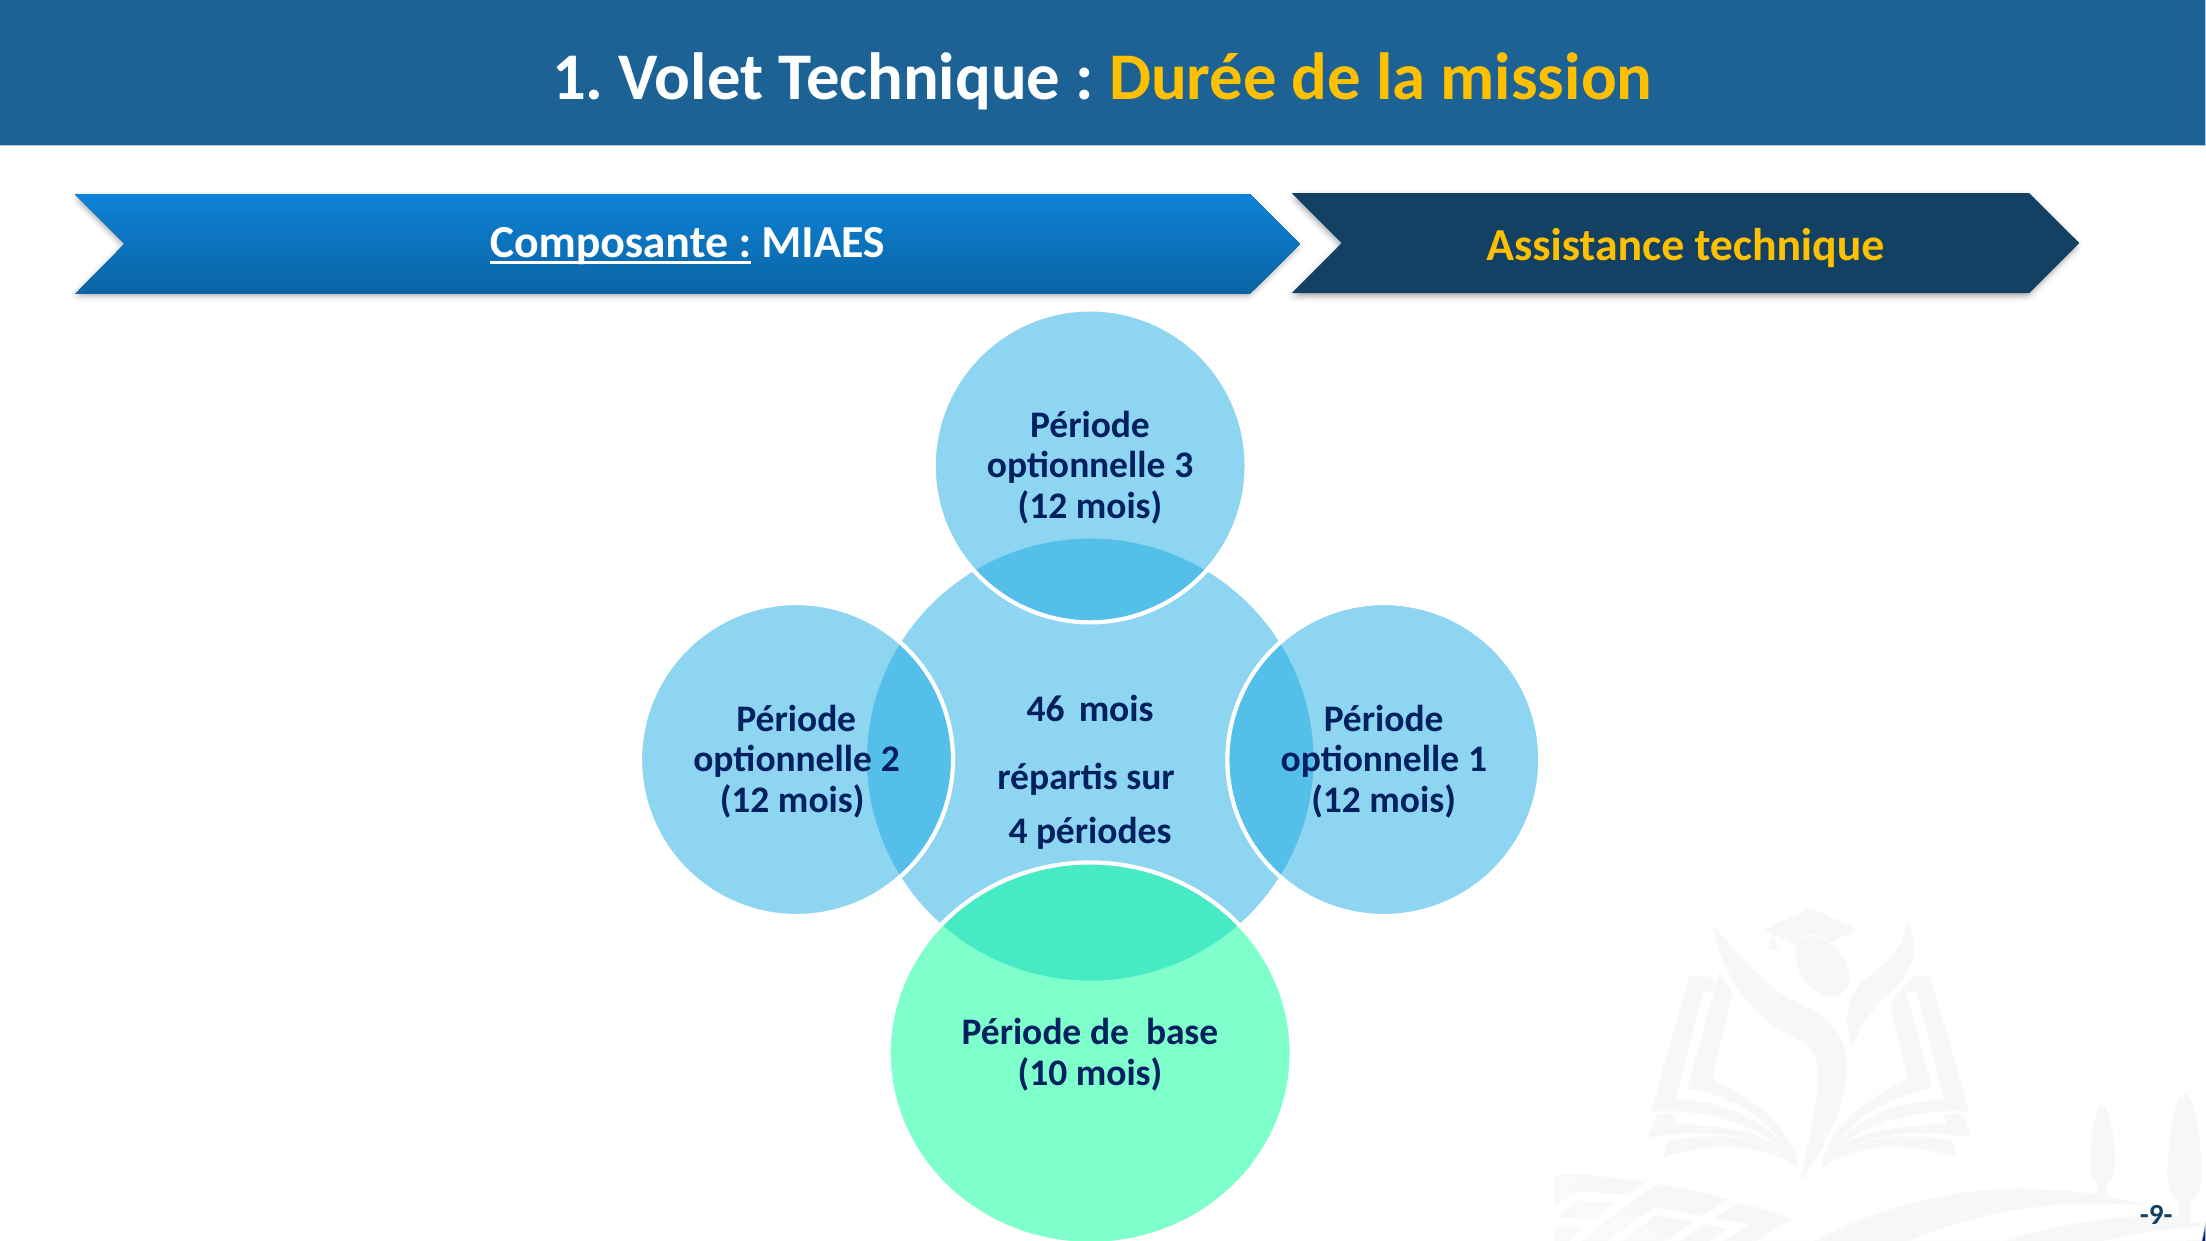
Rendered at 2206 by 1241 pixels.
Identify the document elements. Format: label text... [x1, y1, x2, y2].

text_box [1291, 193, 2080, 294]
text_box Composante : MIAES [115, 204, 1260, 275]
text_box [427, 370, 1753, 1184]
text_box [74, 193, 1300, 294]
text_box 1. Volet Technique : Durée de la mission [0, 0, 2206, 147]
picture [1554, 837, 2206, 1241]
text_box Assistance technique [1340, 207, 2031, 278]
